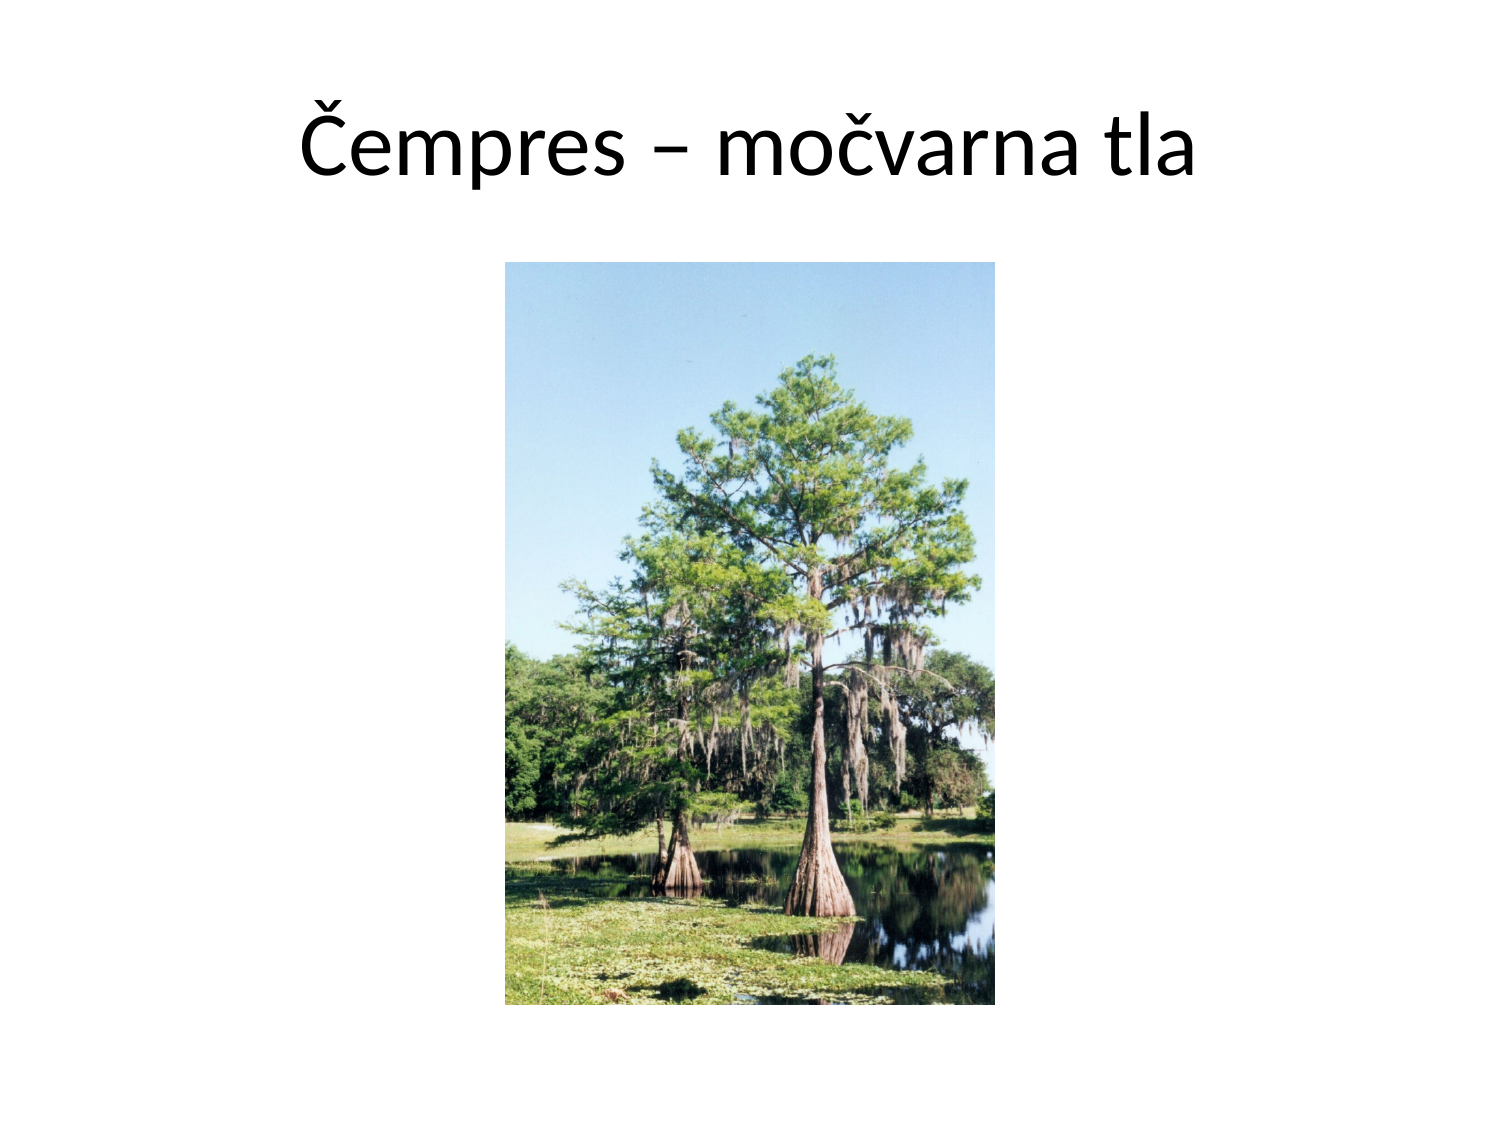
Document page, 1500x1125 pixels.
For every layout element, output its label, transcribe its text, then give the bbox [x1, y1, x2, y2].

title Čempres – močvarna tla [75, 45, 1425, 233]
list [504, 262, 996, 1006]
